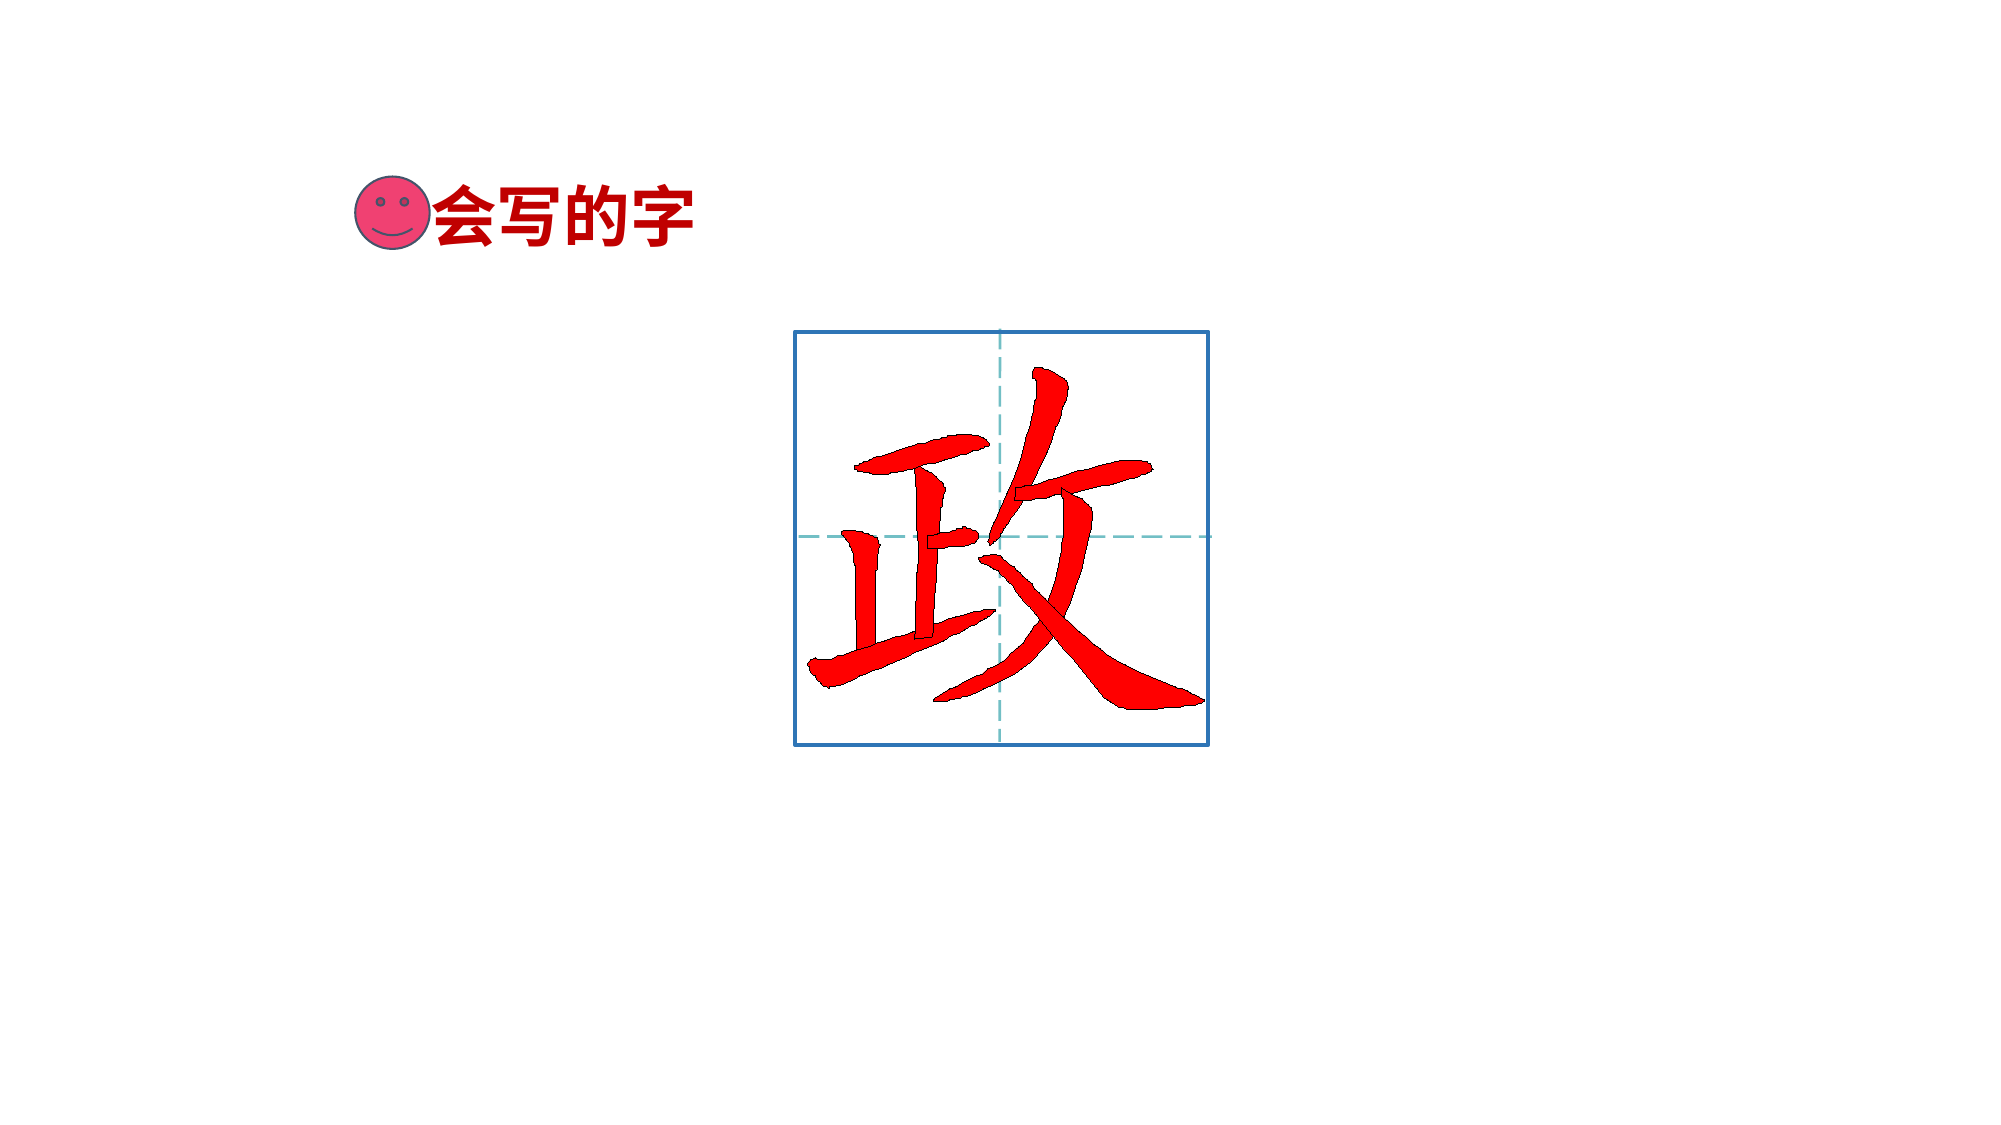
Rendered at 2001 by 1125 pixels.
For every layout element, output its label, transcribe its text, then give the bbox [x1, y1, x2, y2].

text_box [354, 175, 431, 250]
list 会写的字 [338, 176, 1632, 265]
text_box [794, 328, 1212, 746]
